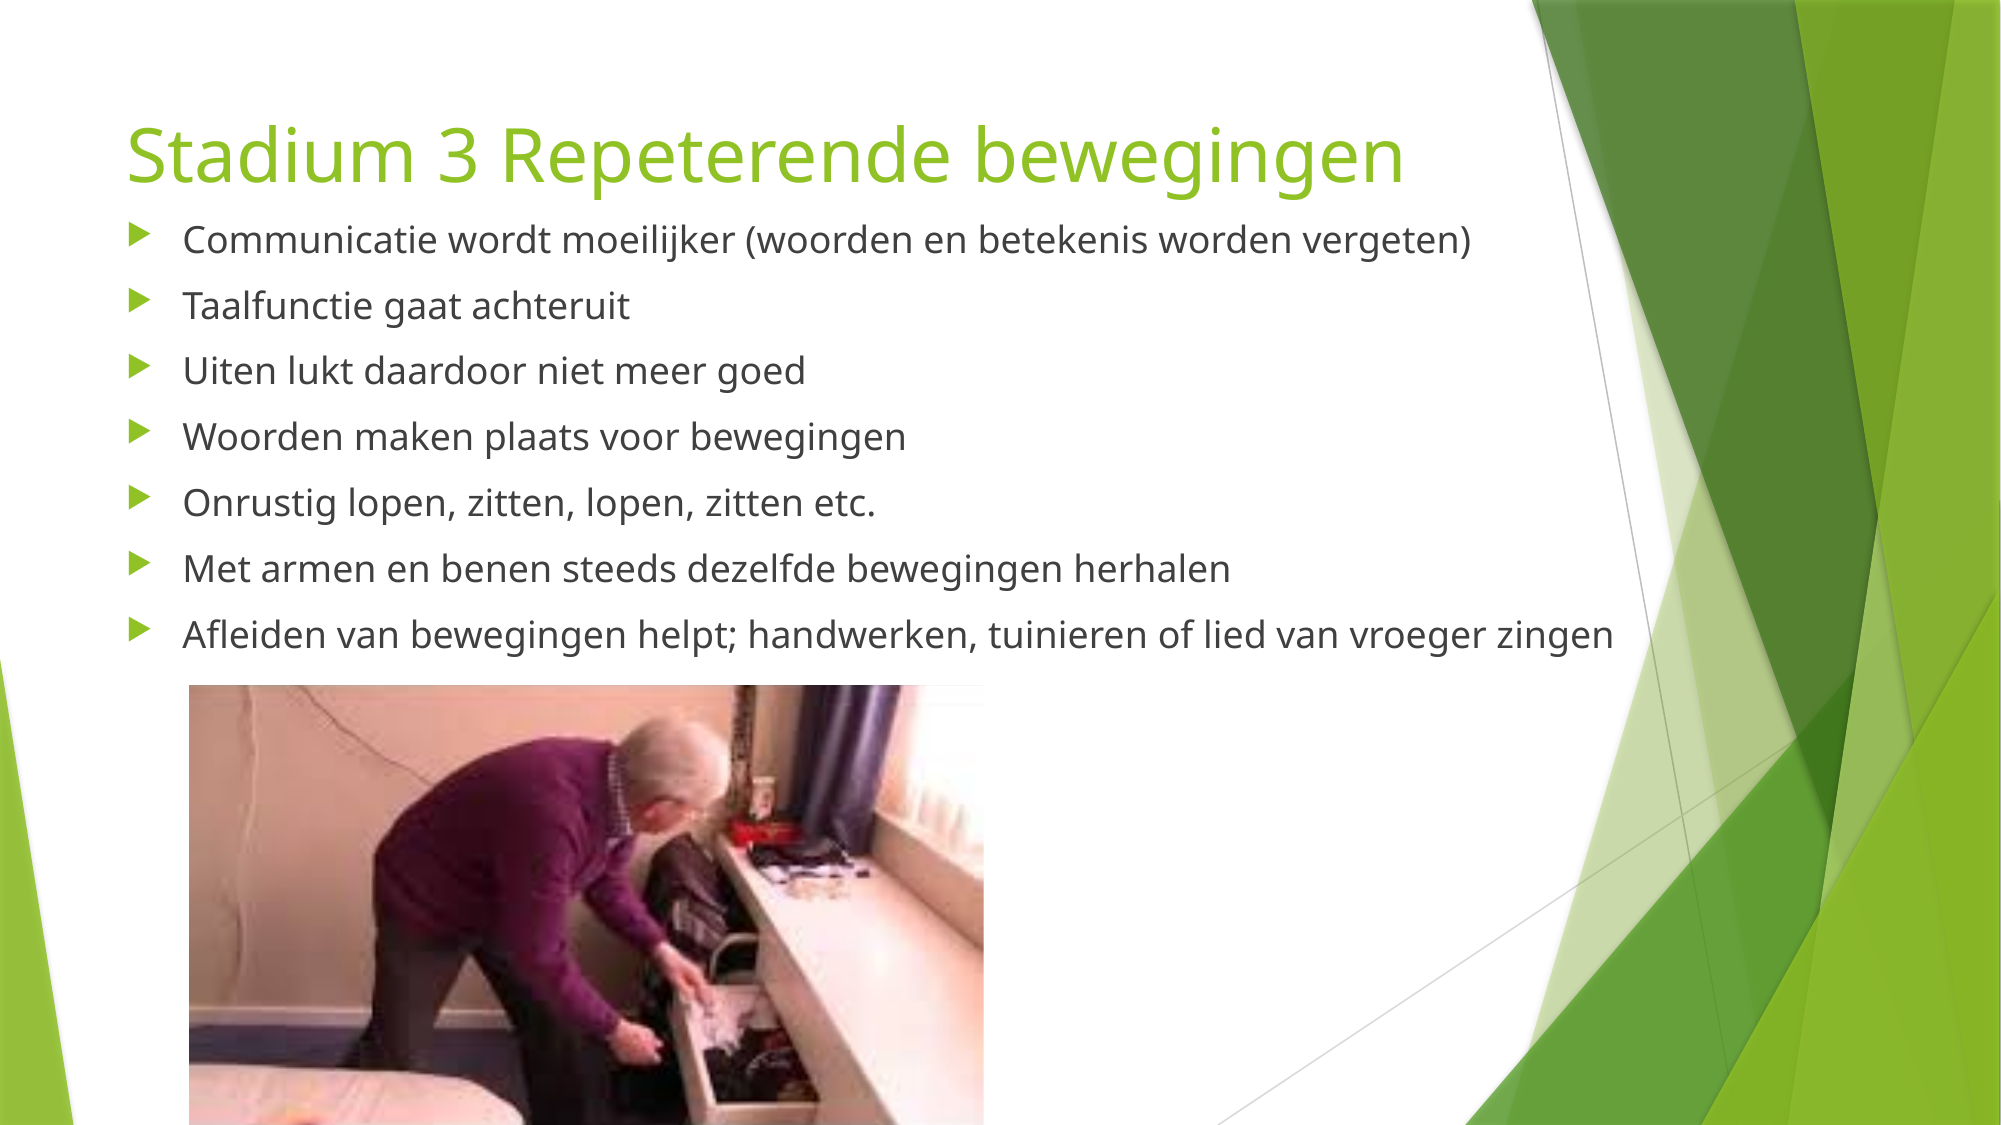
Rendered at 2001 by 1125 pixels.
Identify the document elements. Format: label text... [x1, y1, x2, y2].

picture [188, 685, 985, 1125]
title Stadium 3 Repeterende bewegingen [111, 99, 1522, 208]
list Communicatie wordt moeilijker (woorden en betekenis worden vergeten) Taalfunctie gaat achteruit Uiten lukt daardoor niet meer goed Woorden maken plaats voor bewegingen Onrustig lopen, zitten, lopen, zitten etc. Met armen en benen steeds dezelfde bewegingen herhalen Afleiden van bewegingen helpt; handwerken, tuinieren of lied van vroeger zingen [111, 208, 1762, 845]
